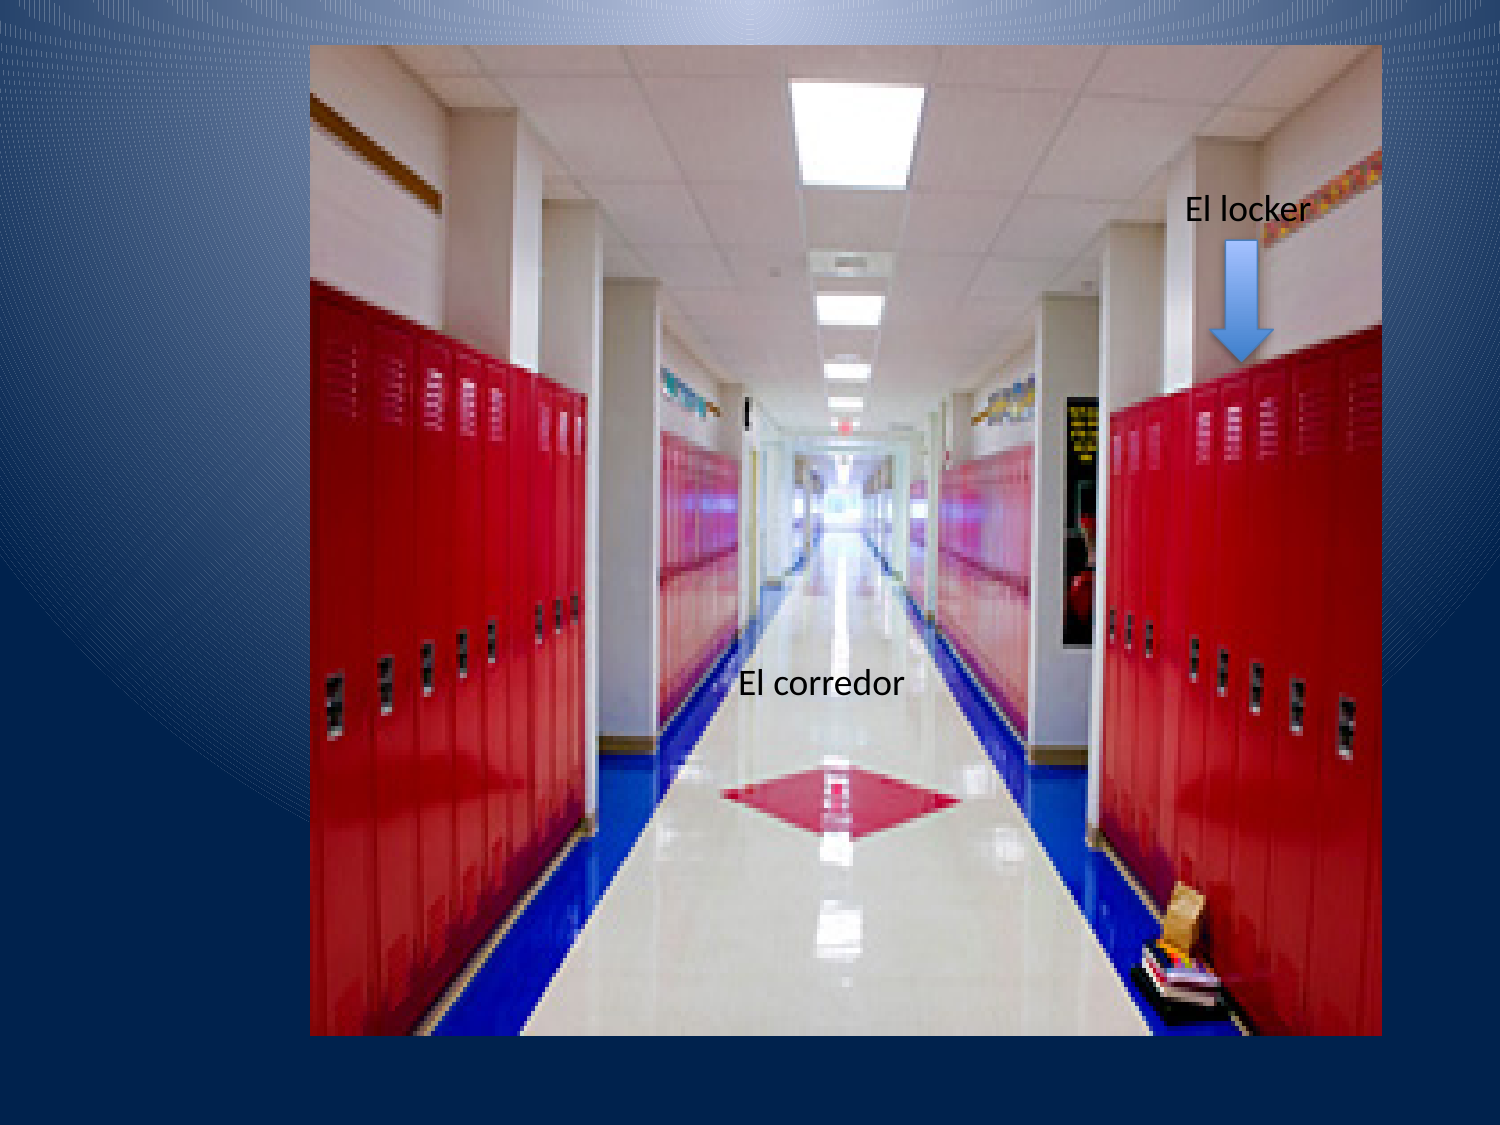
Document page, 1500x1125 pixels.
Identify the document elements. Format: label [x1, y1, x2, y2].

picture [310, 44, 1382, 1036]
